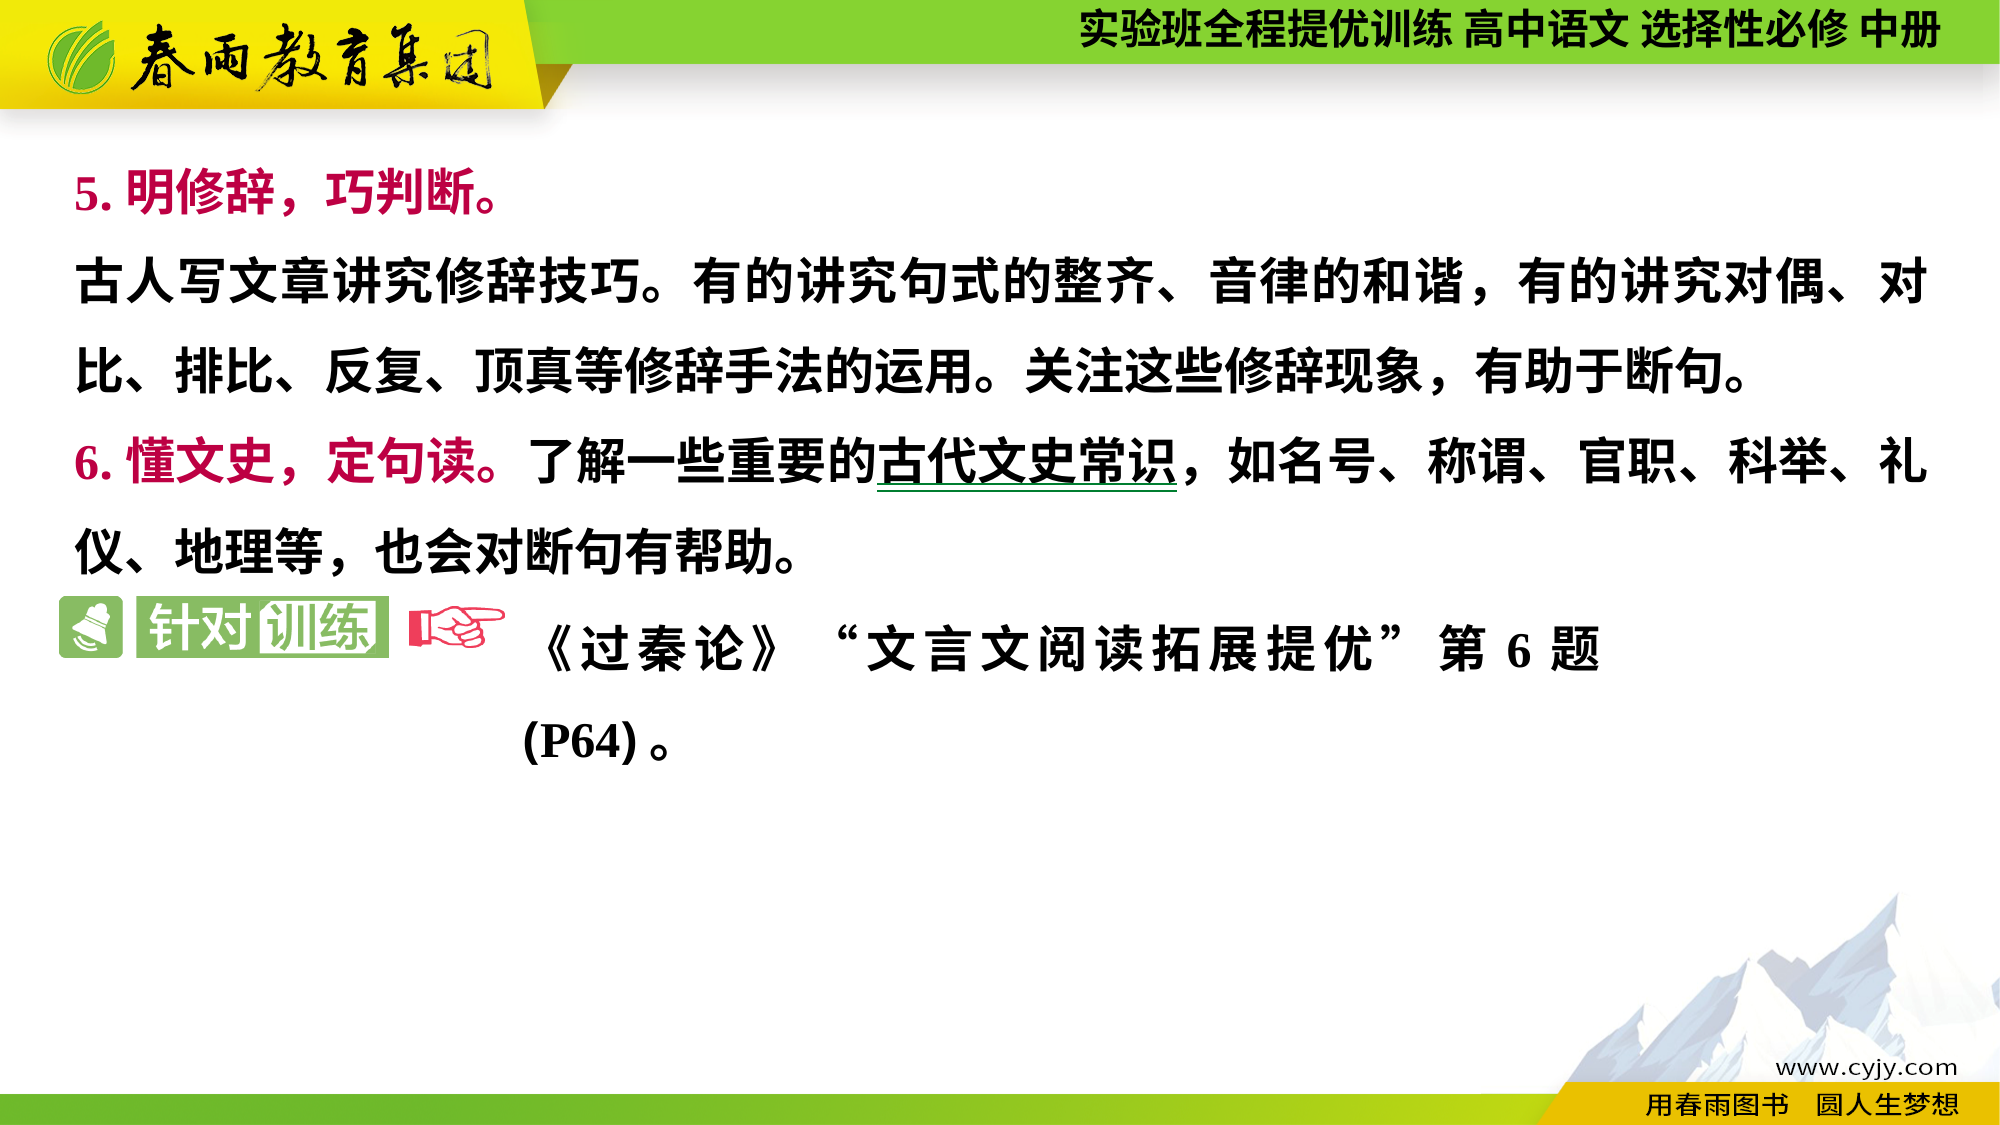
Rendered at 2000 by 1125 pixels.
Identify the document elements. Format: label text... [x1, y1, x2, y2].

text_box 《过秦论》“文言文阅读拓展提优”第6题(P64)。 [508, 581, 1628, 686]
list 5.明修辞，巧判断。 古人写文章讲究修辞技巧。有的讲究句式的整齐、音律的和谐，有的讲究对偶、对比、排比、反复、顶真等修辞手法的运用。关注这些修辞现象，有助于断句。 6.懂文史，定句读。了解一些重要的古代文史常识，如名号、称谓、官职、科举、礼仪、地理等，也会对断句有帮助。 [59, 122, 1944, 581]
picture [0, 0, 2000, 1125]
